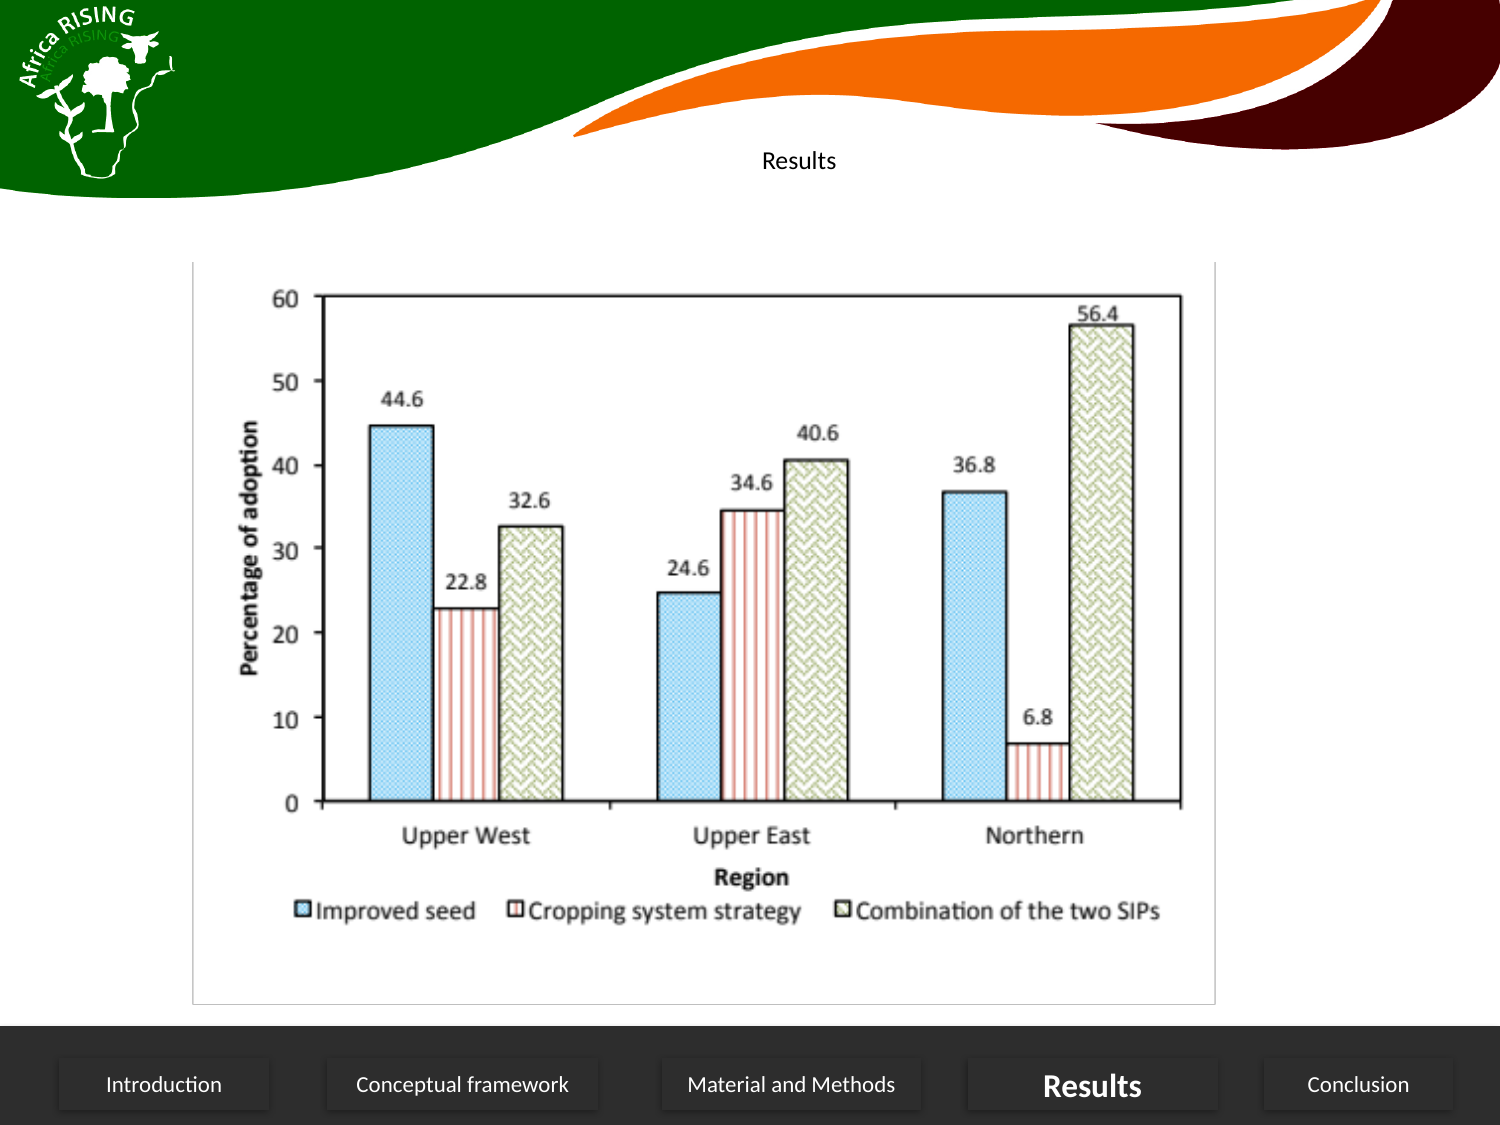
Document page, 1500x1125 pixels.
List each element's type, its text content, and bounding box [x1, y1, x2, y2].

text_box Introduction [59, 1057, 270, 1111]
text_box Conceptual framework [327, 1057, 599, 1111]
text_box [0, 1025, 1500, 1125]
picture [0, 0, 1500, 199]
text_box Conclusion [1264, 1057, 1454, 1111]
text_box Results [967, 1057, 1218, 1111]
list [74, 262, 1426, 1006]
text_box Material and Methods [661, 1057, 921, 1111]
